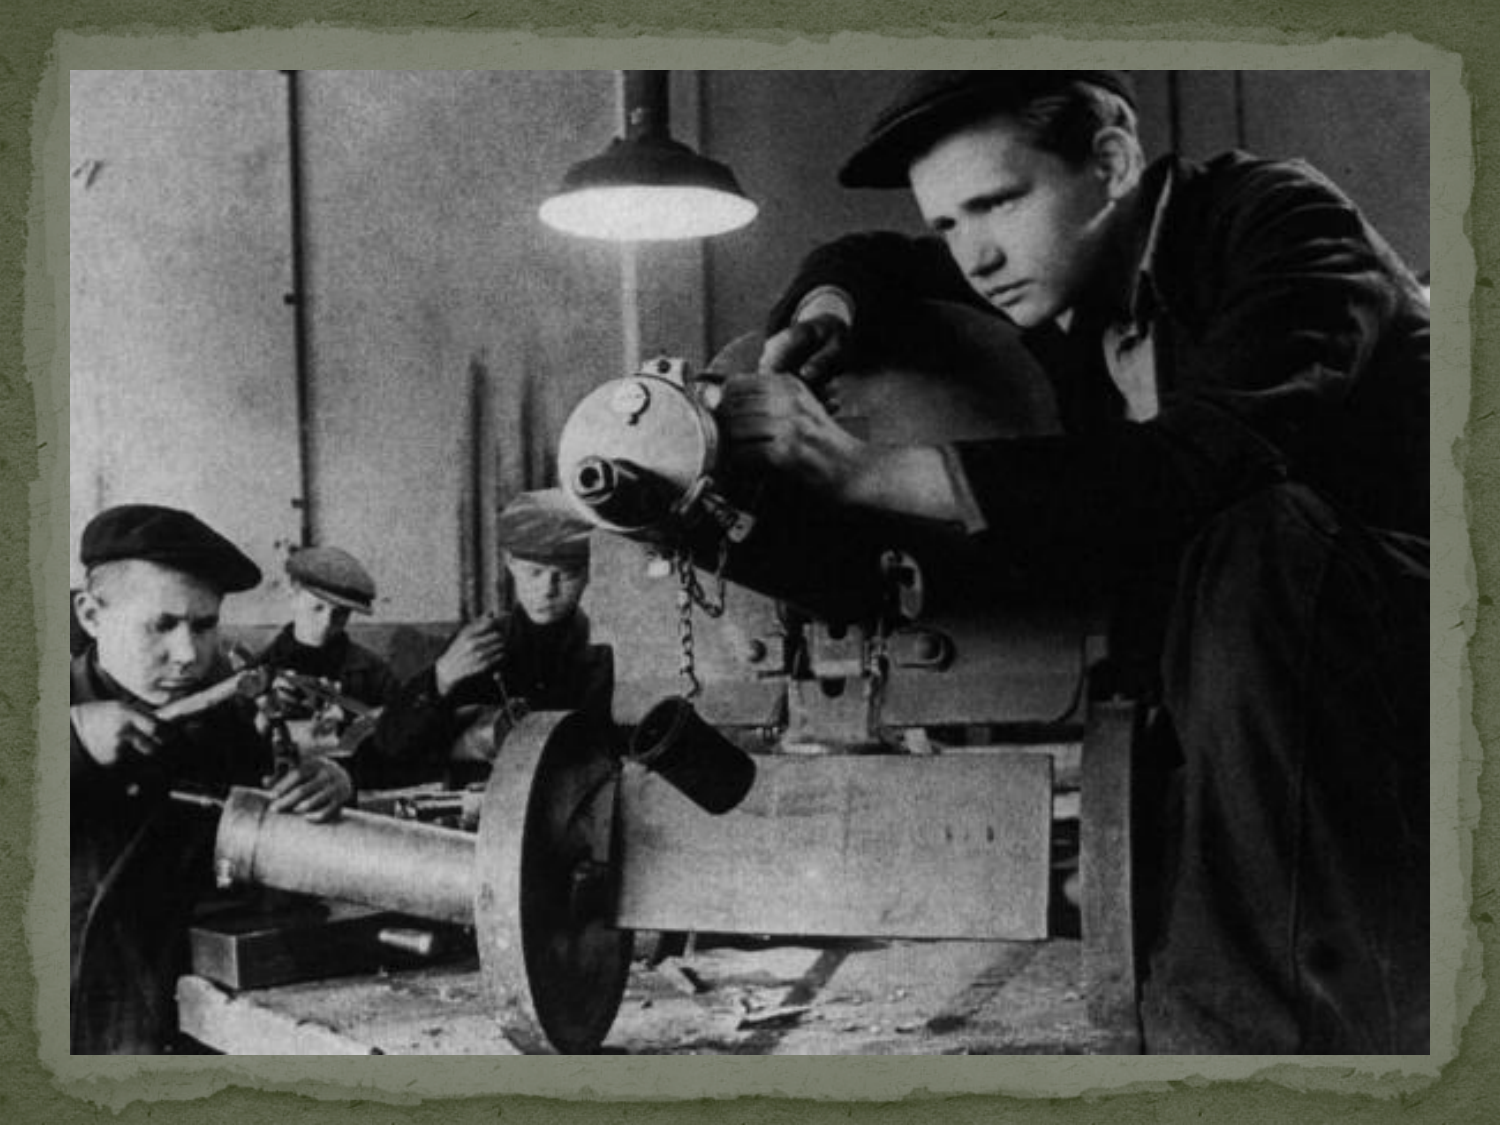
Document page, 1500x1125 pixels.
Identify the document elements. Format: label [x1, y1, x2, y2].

list [74, 74, 1427, 1052]
